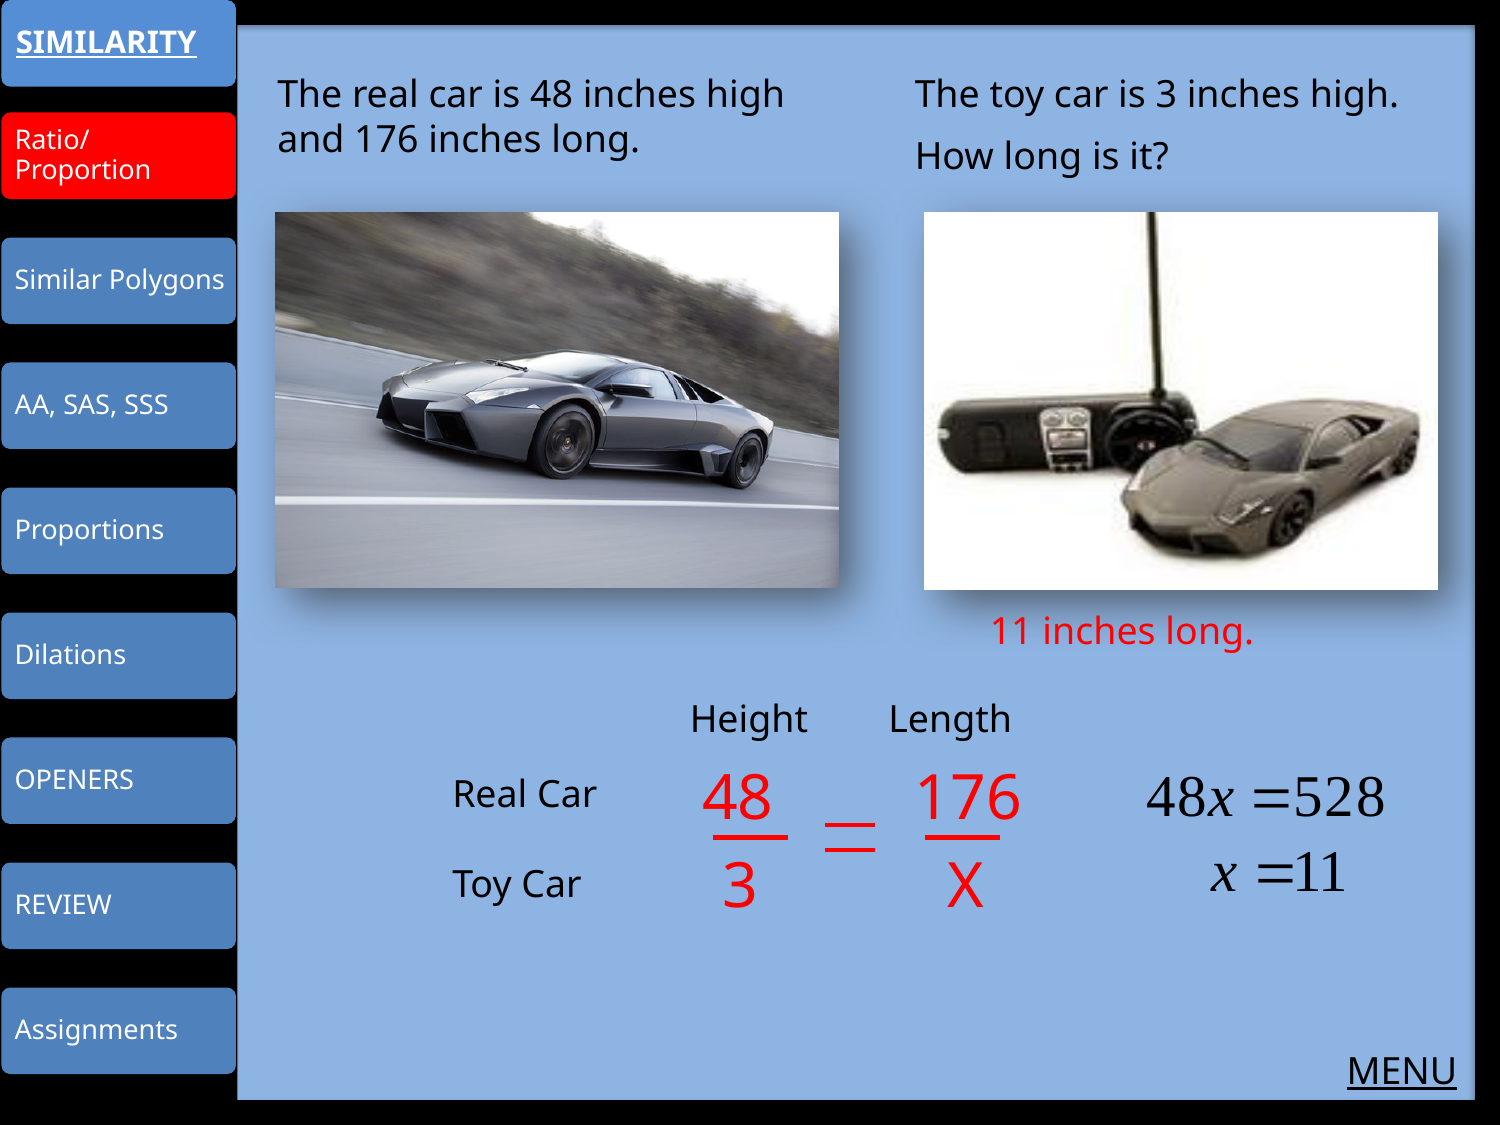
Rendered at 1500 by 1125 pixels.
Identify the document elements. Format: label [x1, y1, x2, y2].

text_box [0, 0, 238, 1125]
picture [924, 212, 1438, 590]
text_box [238, 0, 1500, 1125]
text_box [1137, 762, 1390, 832]
picture [274, 212, 839, 588]
text_box [1199, 837, 1358, 907]
